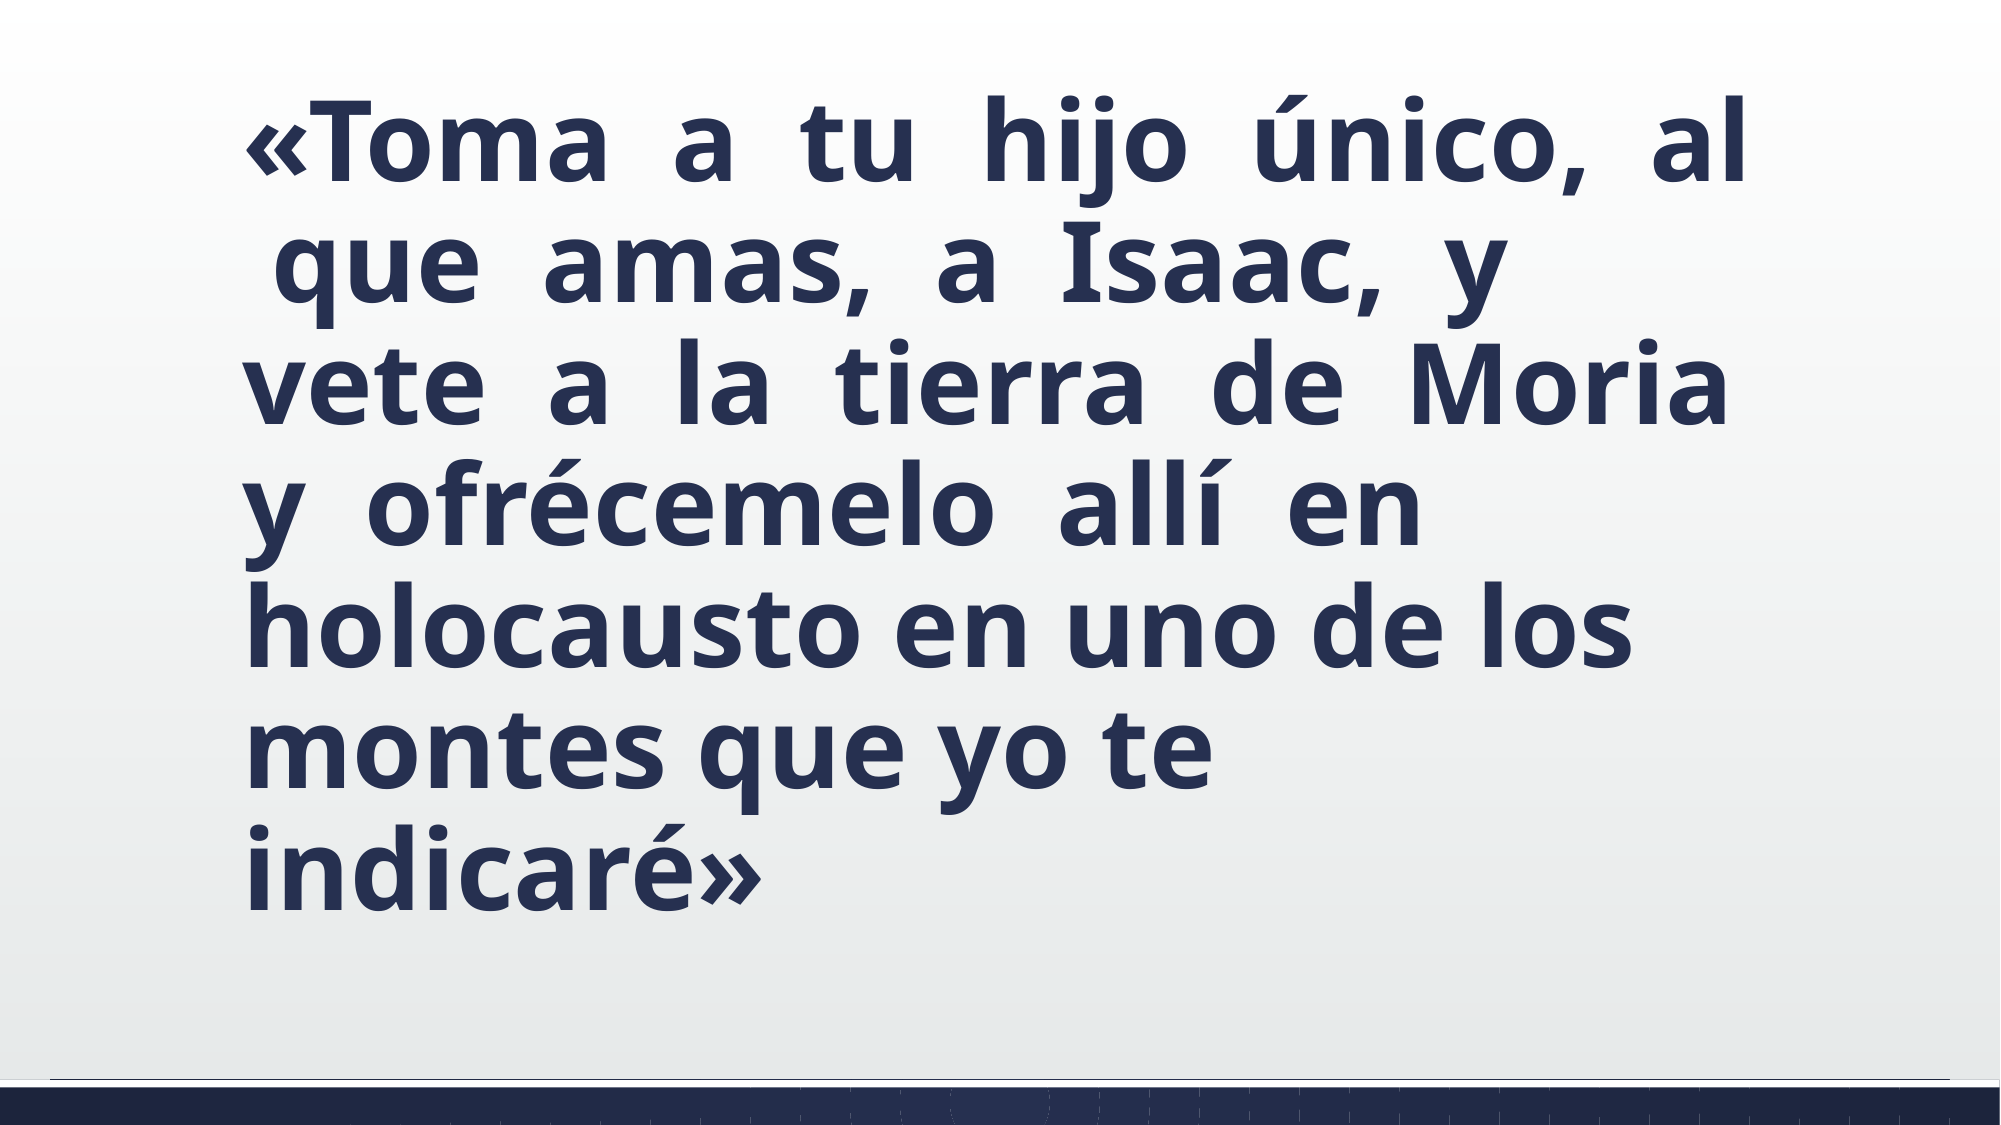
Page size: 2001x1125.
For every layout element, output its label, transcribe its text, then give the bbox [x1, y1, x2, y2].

list «Toma a tu hijo único, al que amas, a Isaac, y vete a la tierra de Moria y ofrécemelo allí en holocausto en uno de los montes que yo te indicaré» [219, 76, 1780, 990]
